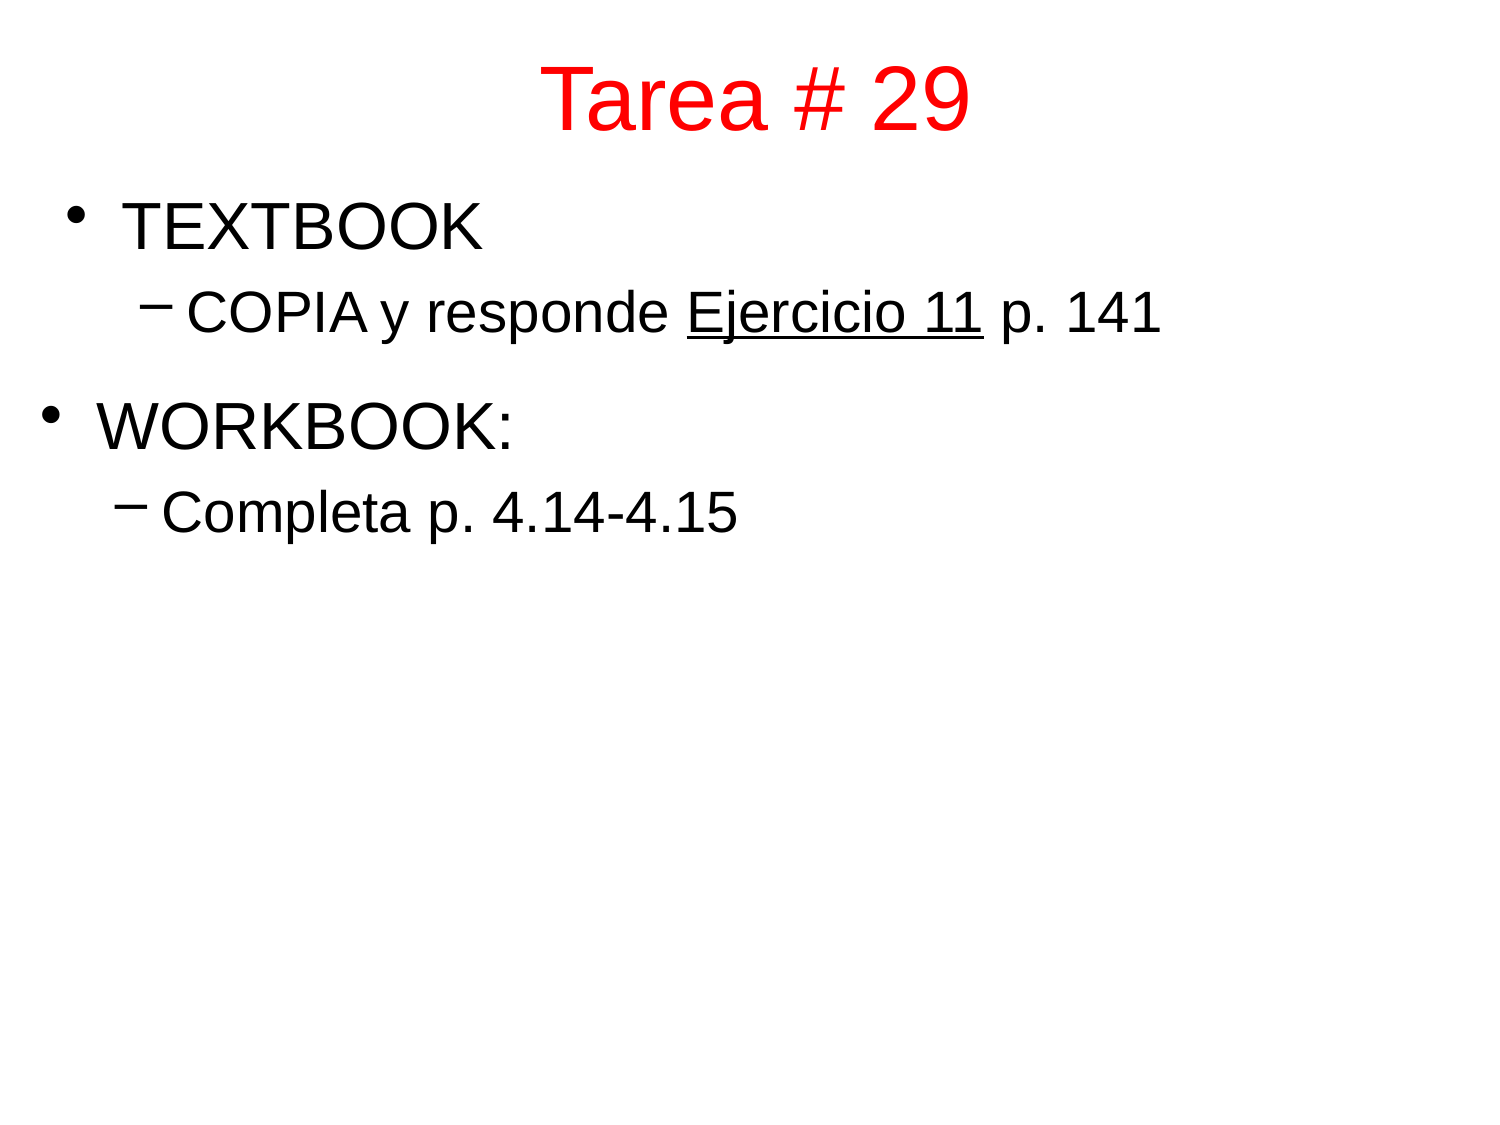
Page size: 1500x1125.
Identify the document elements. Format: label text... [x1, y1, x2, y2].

text_box WORKBOOK: Completa p. 4.14-4.15 [24, 374, 1488, 1118]
list TEXTBOOK COPIA y responde Ejercicio 11 p. 141 [50, 174, 1400, 374]
text_box Tarea # 29 [81, 0, 1432, 188]
